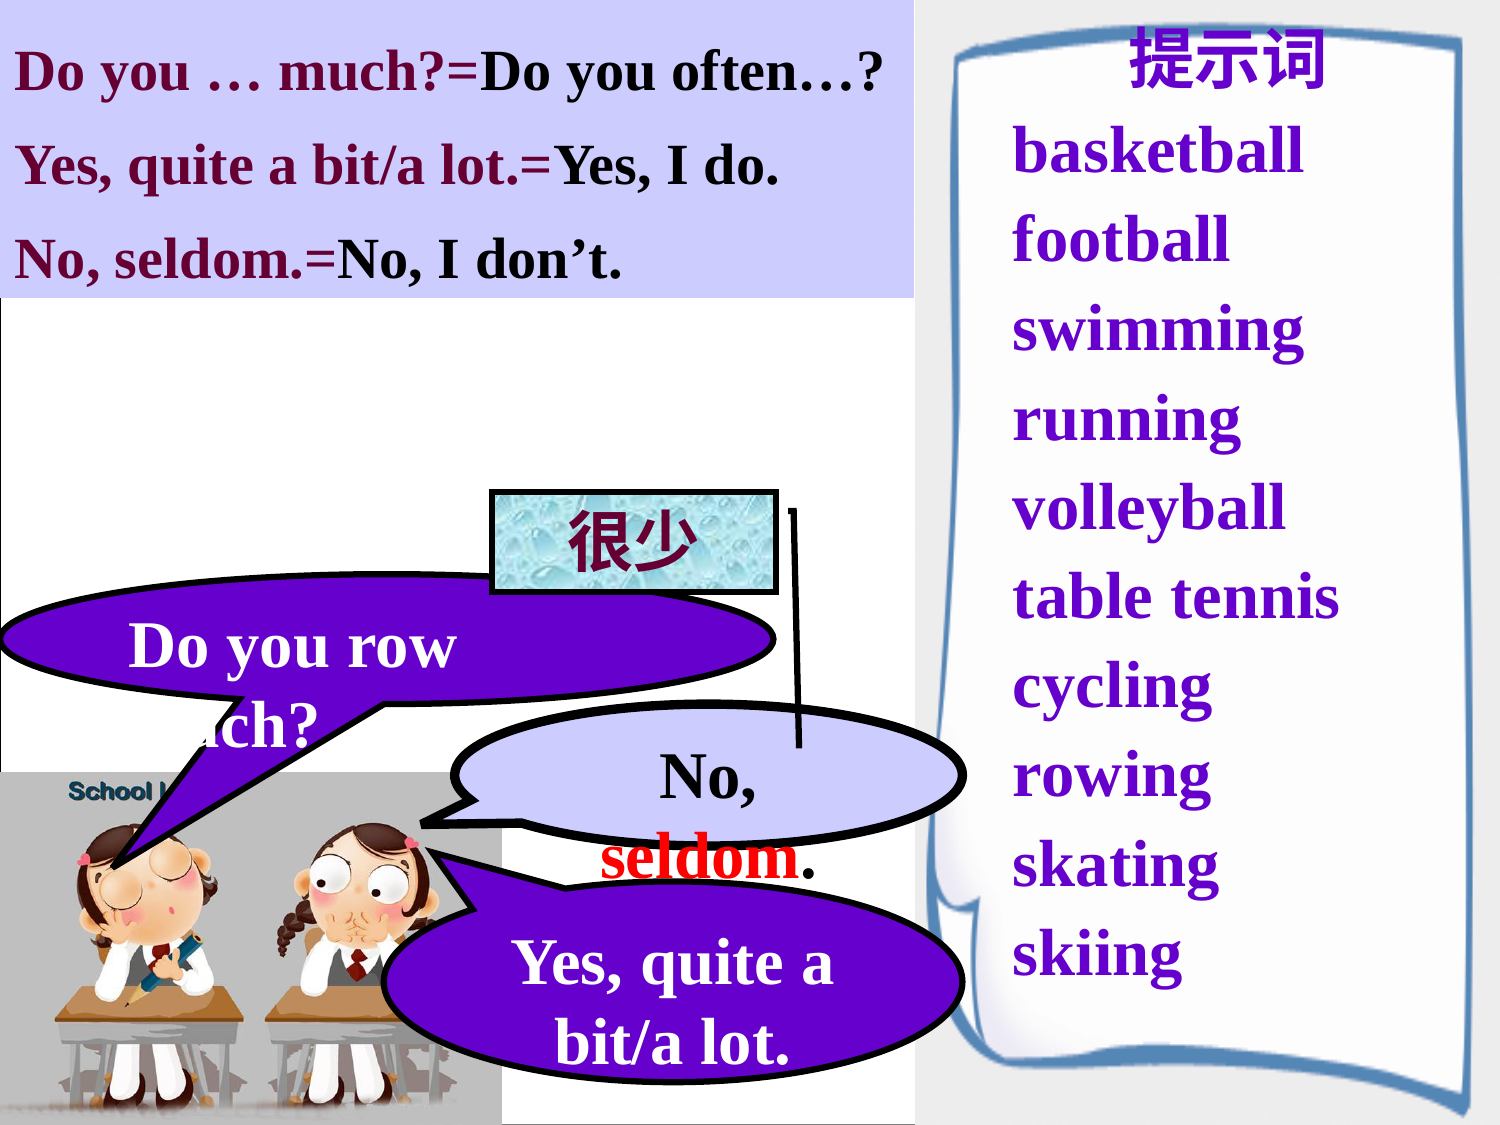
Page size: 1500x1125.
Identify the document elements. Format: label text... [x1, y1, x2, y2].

text_box Do you row much? [0, 574, 774, 771]
text_box Do you … much?=Do you often…? Yes, quite a bit/a lot.=Yes, I do. No, seldom.=No, I don’t. [0, 0, 912, 298]
text_box 很少 [492, 492, 776, 593]
picture [0, 0, 1500, 1125]
text_box No, seldom. [455, 704, 909, 847]
text_box Yes, quite a bit/a lot. [506, 872, 909, 1083]
